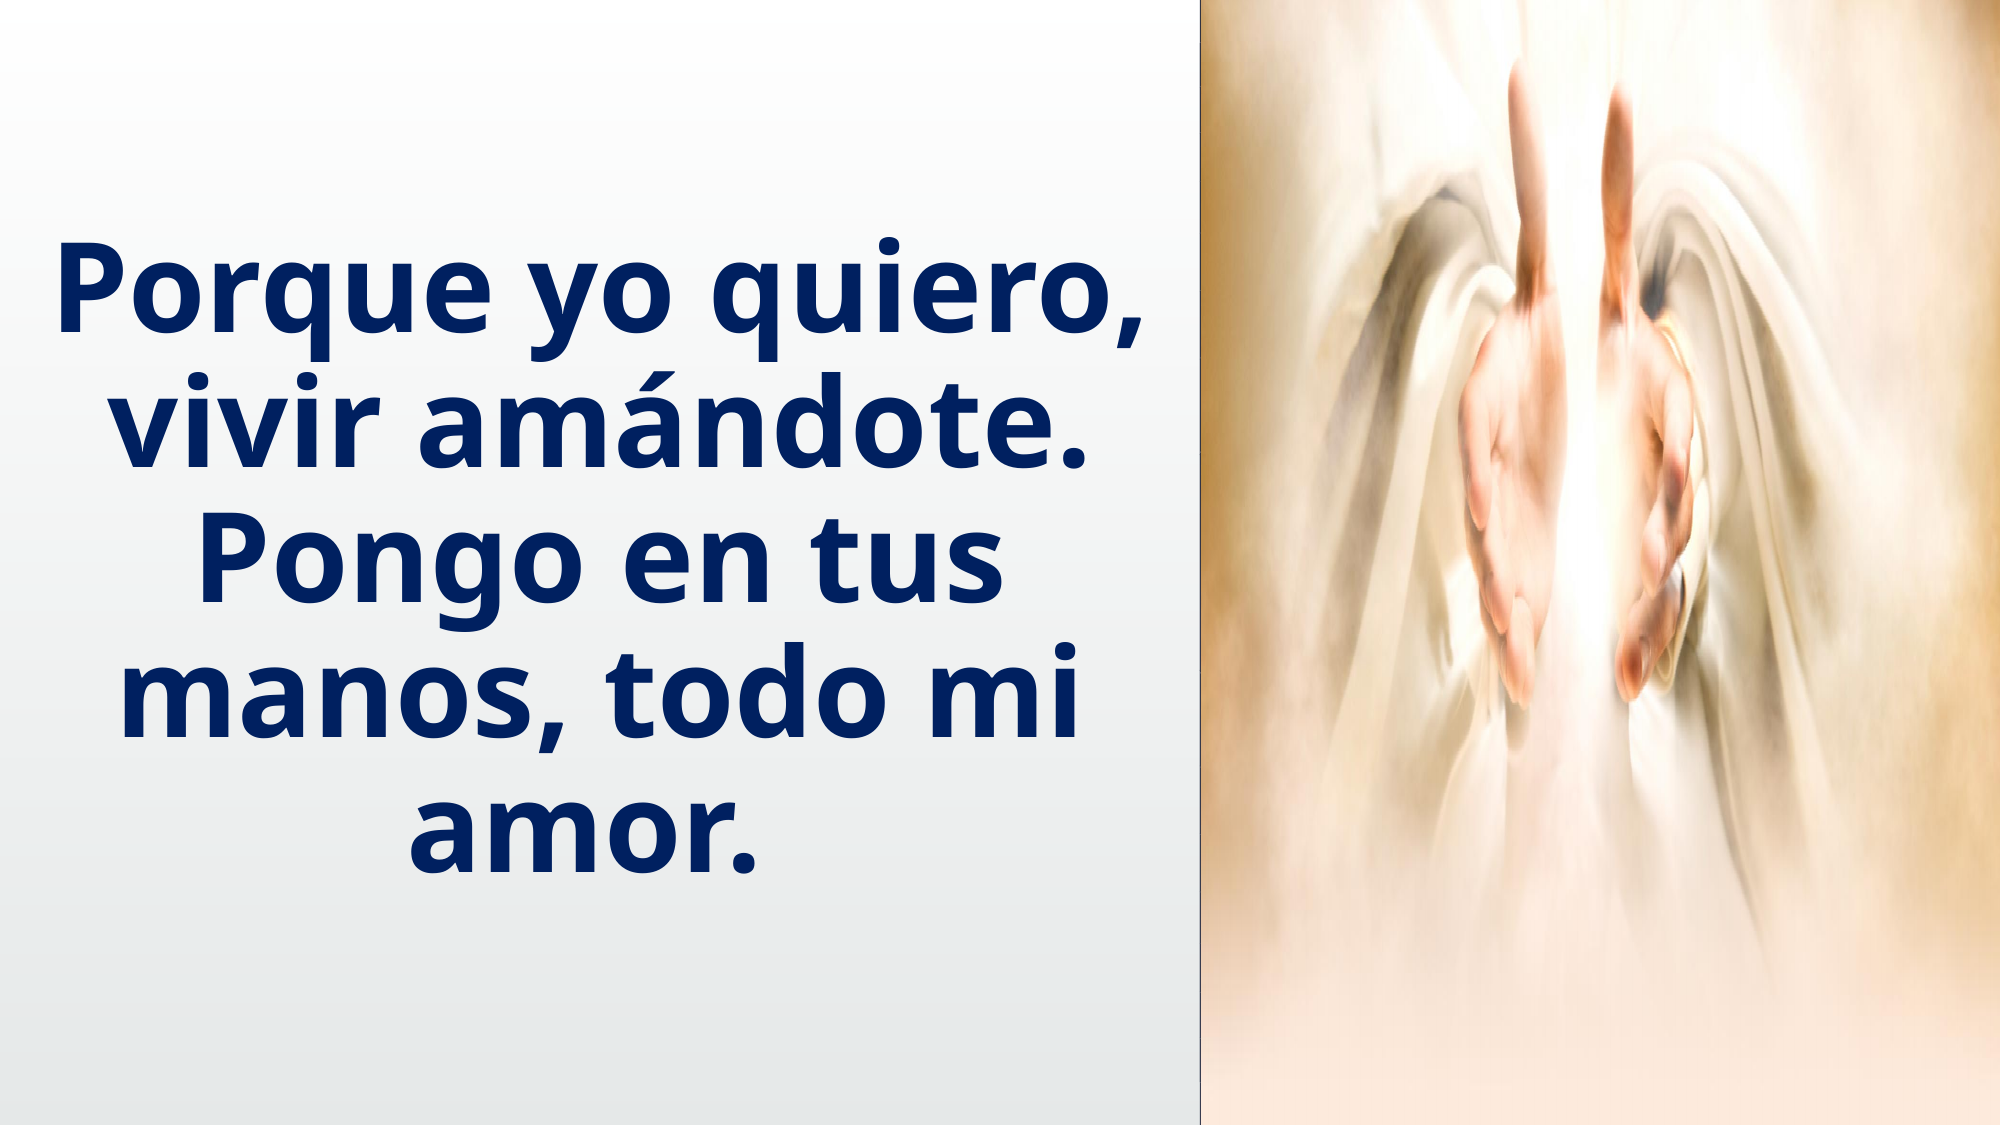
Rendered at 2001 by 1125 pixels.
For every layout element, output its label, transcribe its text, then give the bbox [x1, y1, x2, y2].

picture [1200, 0, 2000, 1125]
title Porque yo quiero, vivir amándote. Pongo en tus manos, todo mi amor. [0, 0, 1200, 1125]
